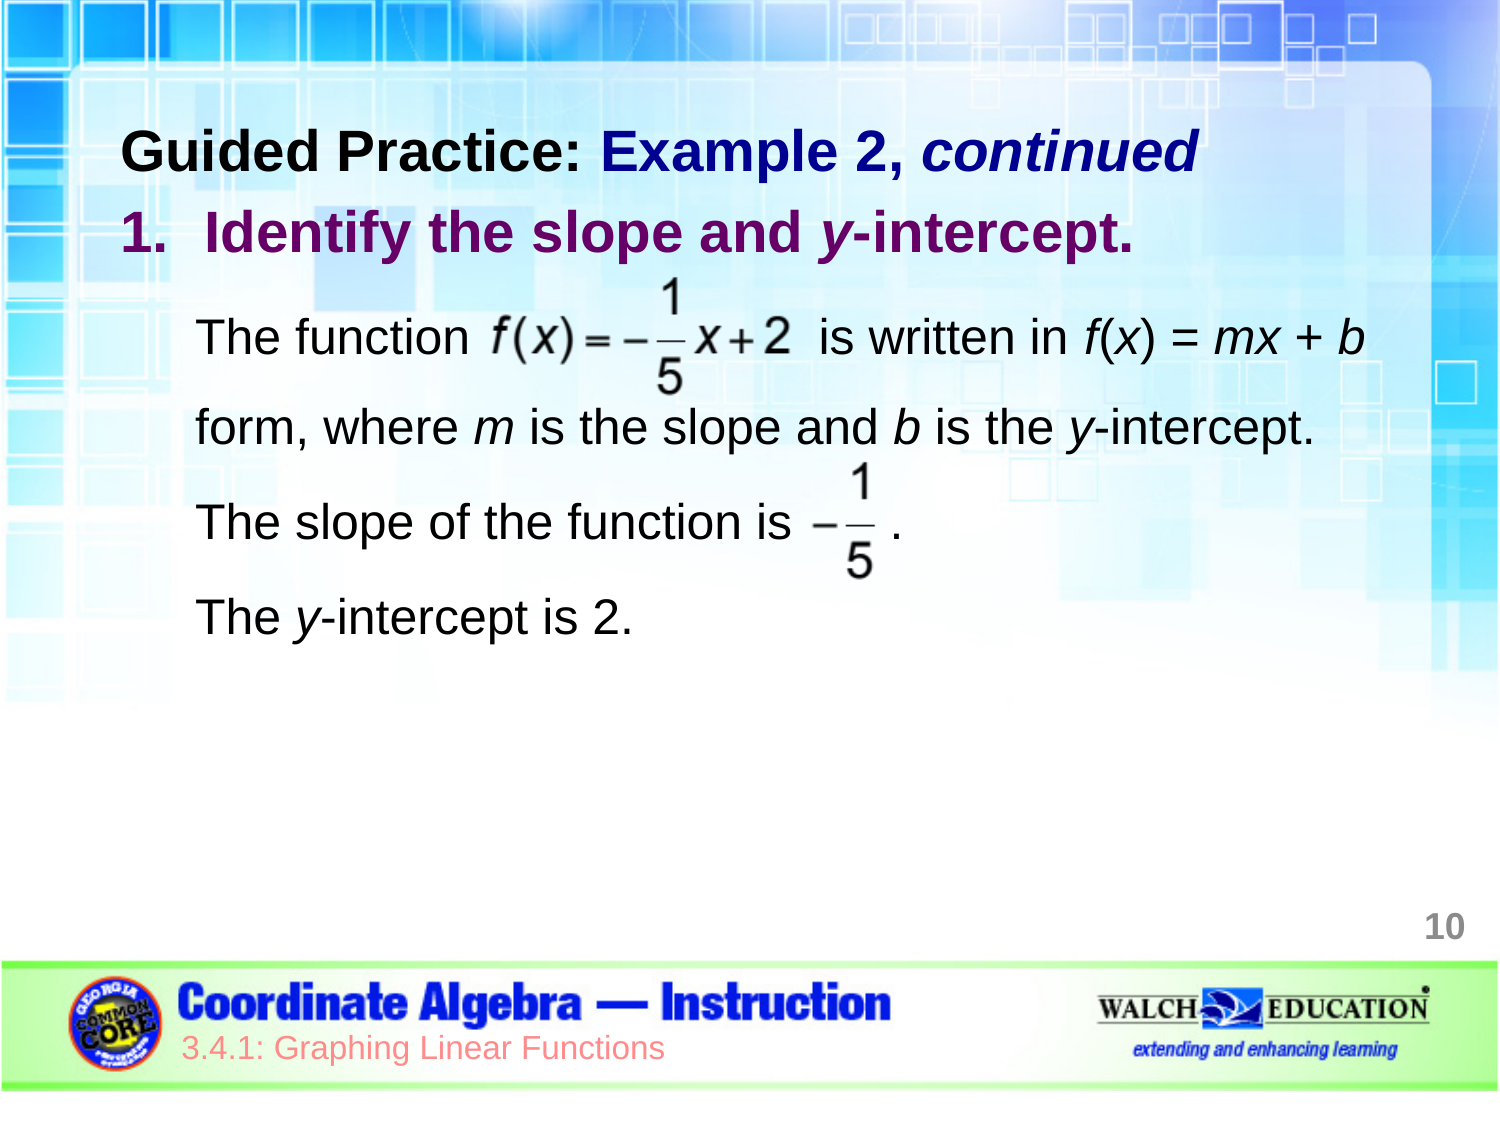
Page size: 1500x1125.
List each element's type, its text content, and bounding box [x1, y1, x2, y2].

picture [1, 0, 1500, 1091]
slide_number 10 [1361, 901, 1481, 949]
footer 3.4.1: Graphing Linear Functions [166, 1024, 1080, 1069]
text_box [488, 263, 792, 396]
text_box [809, 447, 879, 580]
subtitle Guided Practice: Example 2, continued Identify the slope and y-intercept. The function is written in f(x) = mx + b form, where m is the slope and b is the y-intercept. The slope of the function is . The y-intercept is 2. [105, 105, 1423, 925]
